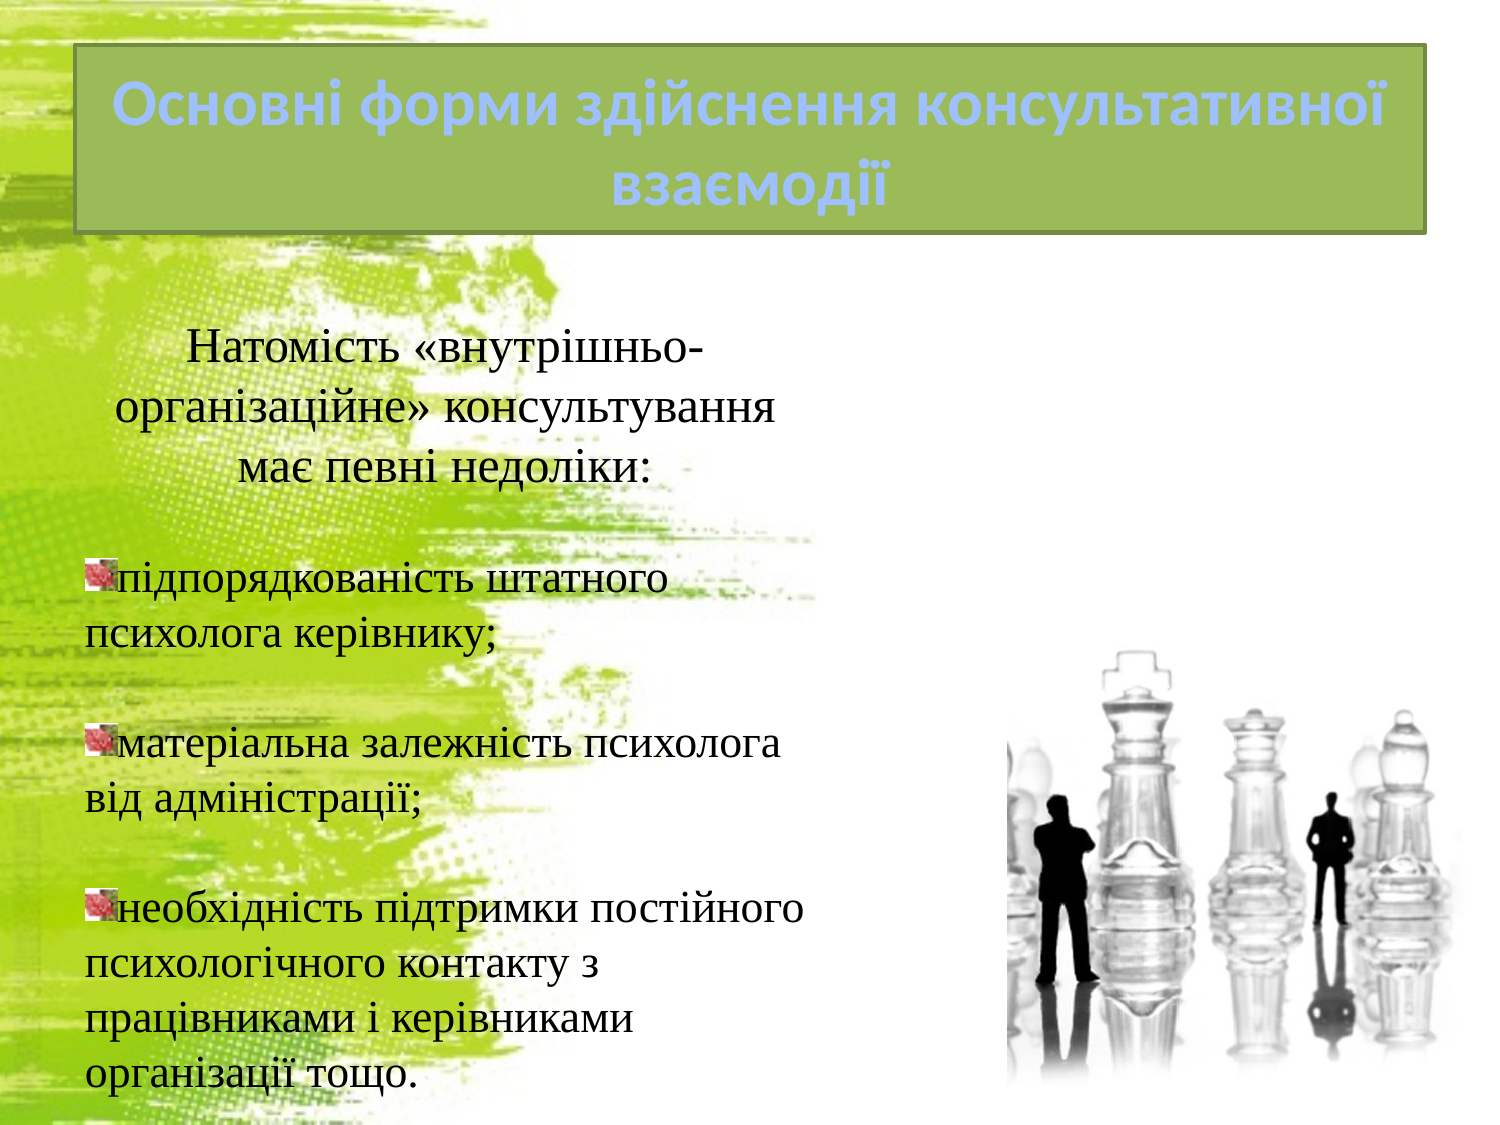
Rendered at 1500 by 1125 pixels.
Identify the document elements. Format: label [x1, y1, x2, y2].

picture [0, 0, 1500, 1125]
list [1007, 644, 1466, 1087]
